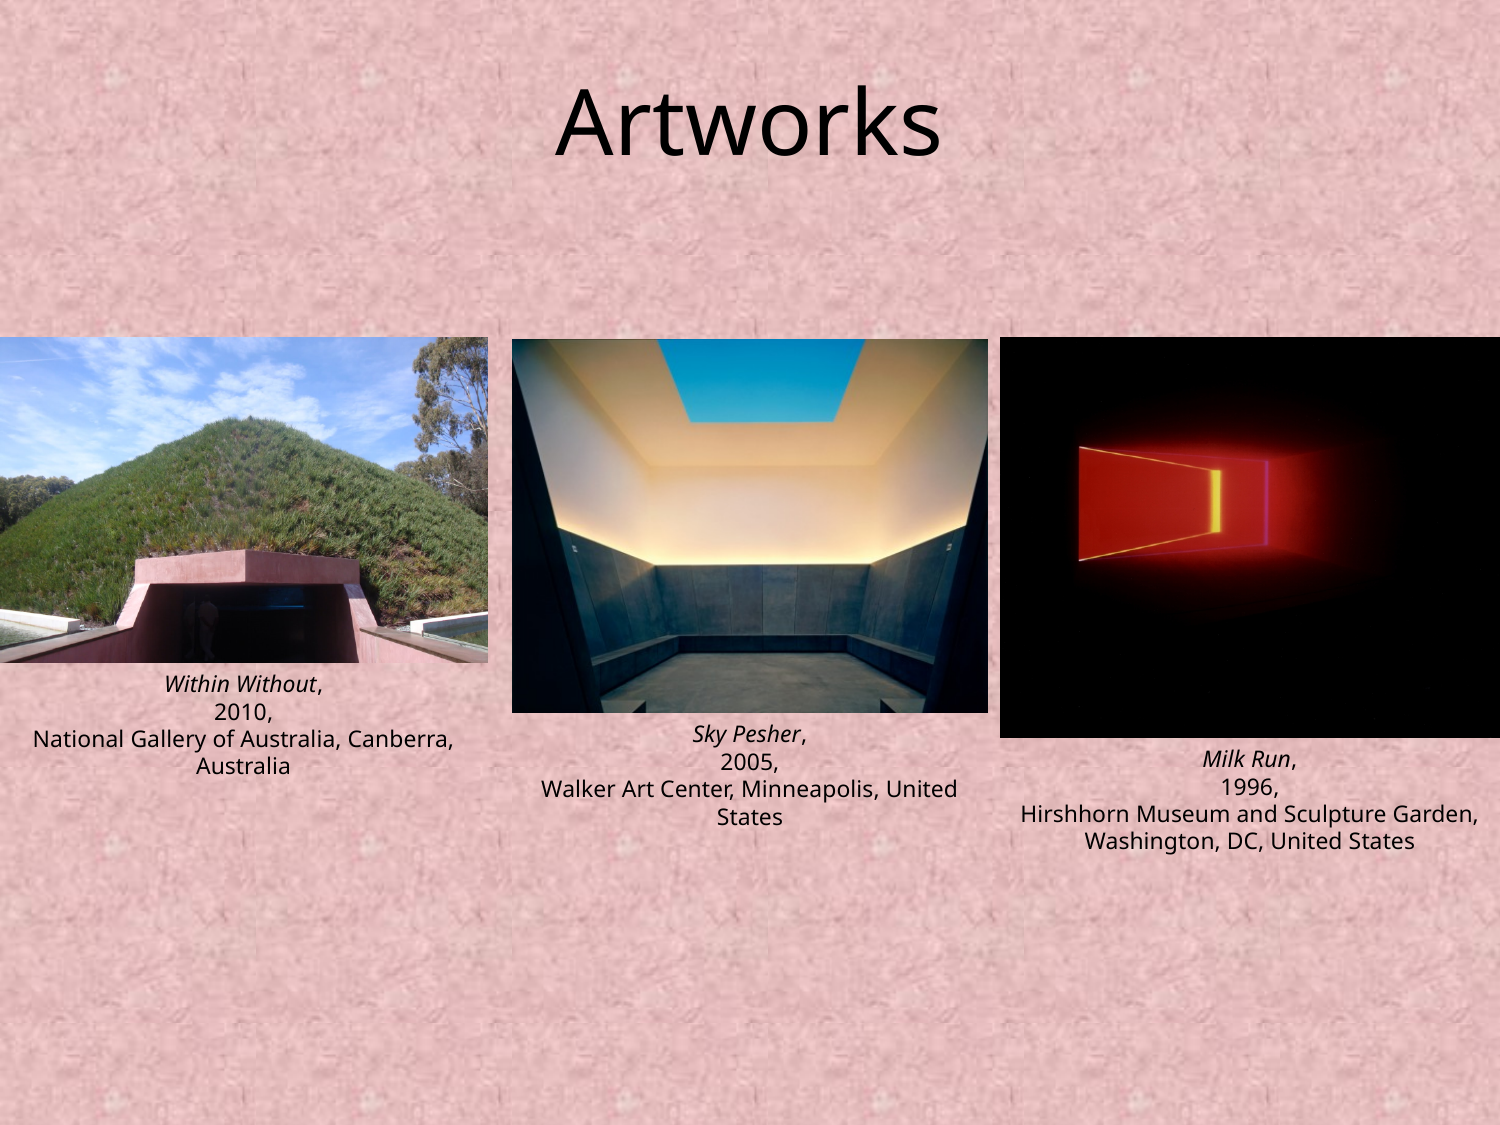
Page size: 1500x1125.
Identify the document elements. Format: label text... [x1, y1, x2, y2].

text_box Within Without, 2010, National Gallery of Australia, Canberra, Australia [0, 670, 488, 787]
text_box Milk Run, 1996, Hirshhorn Museum and Sculpture Garden, Washington, DC, United States [999, 745, 1500, 862]
picture [0, 0, 1500, 1125]
text_box Sky Pesher, 2005, Walker Art Center, Minneapolis, United States [512, 719, 988, 837]
title Artworks [74, 24, 1426, 213]
